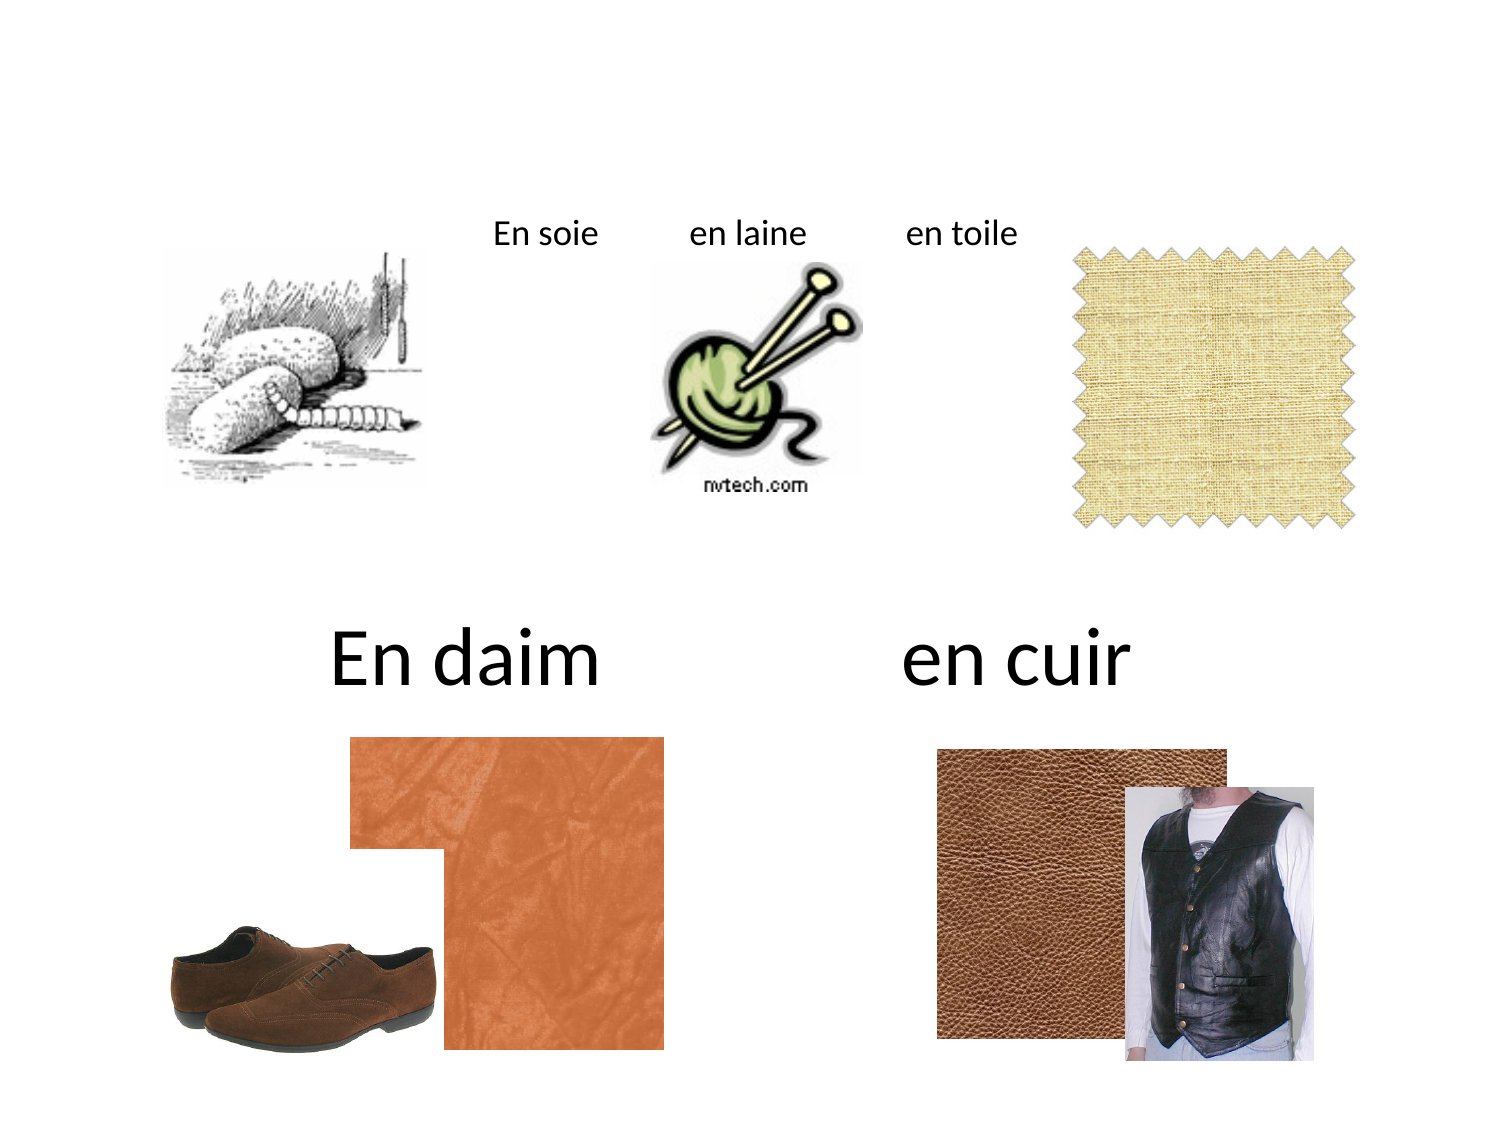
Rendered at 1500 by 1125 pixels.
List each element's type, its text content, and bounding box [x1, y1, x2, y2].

picture [649, 262, 863, 493]
picture [162, 249, 426, 488]
picture [1062, 237, 1365, 540]
title En soie en laine en toile [62, 200, 1450, 305]
picture [937, 749, 1315, 1061]
picture [162, 737, 664, 1062]
text_box En daim en cuir [37, 650, 1425, 755]
